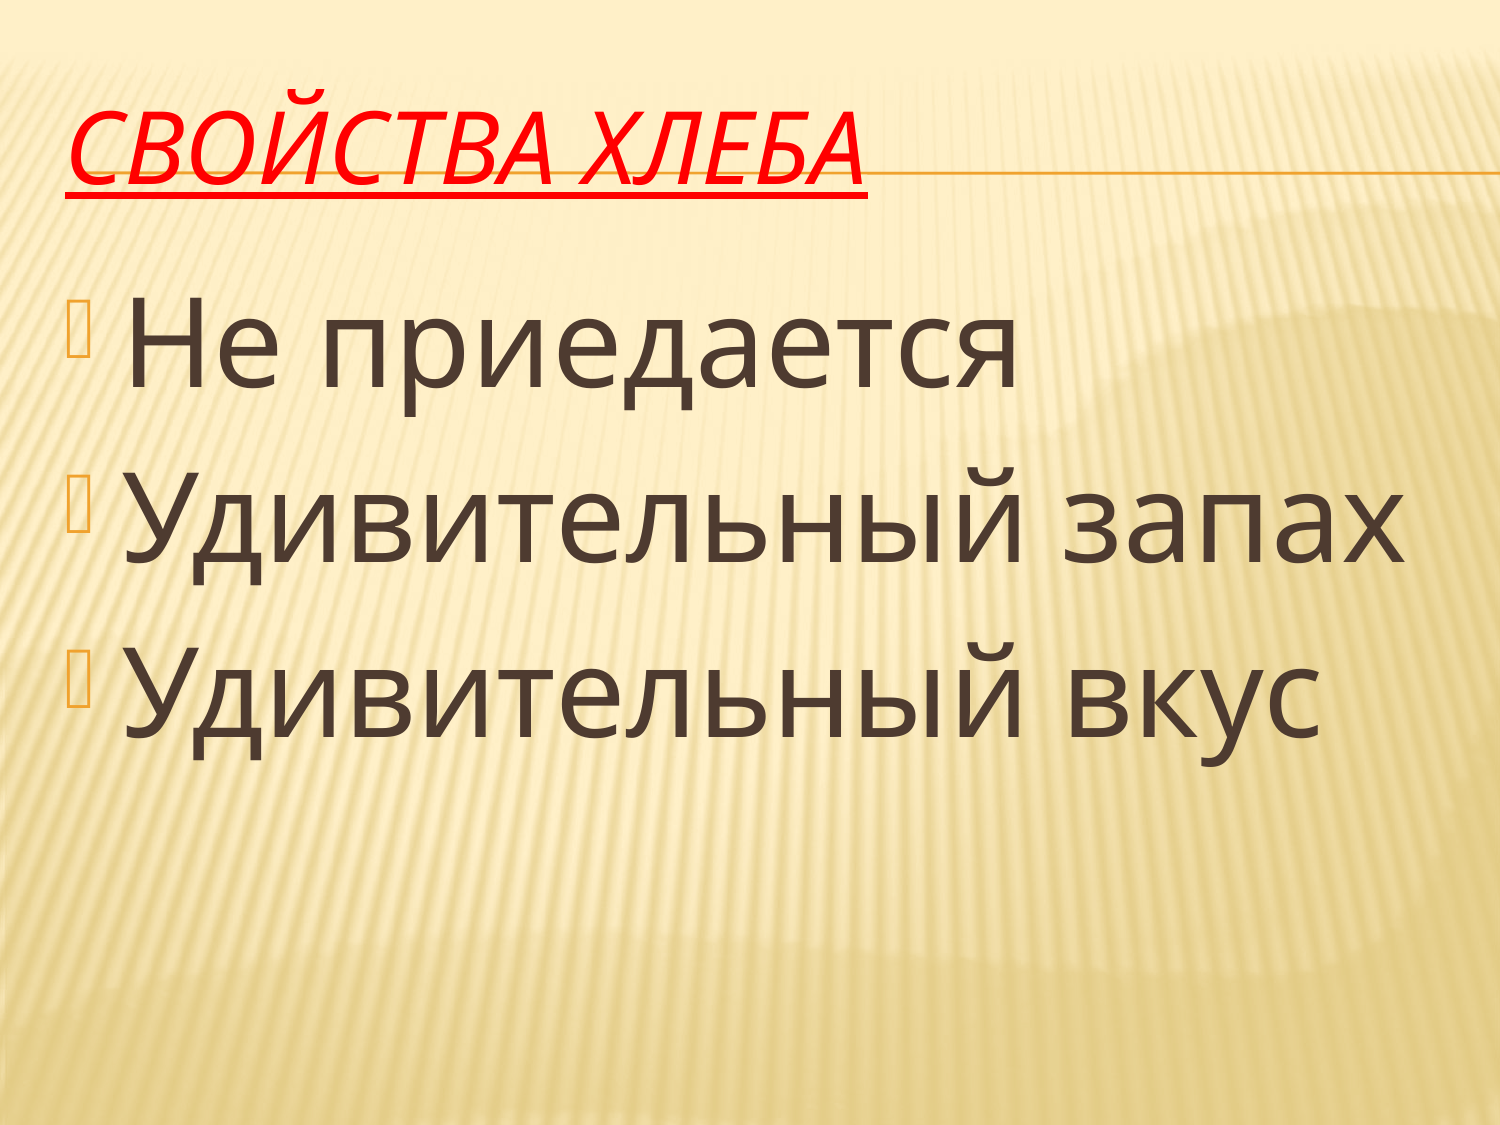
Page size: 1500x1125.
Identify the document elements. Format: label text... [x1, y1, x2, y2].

list Не приедается Удивительный запах Удивительный вкус [50, 254, 1475, 998]
title Свойства хлеба [50, 75, 1475, 213]
